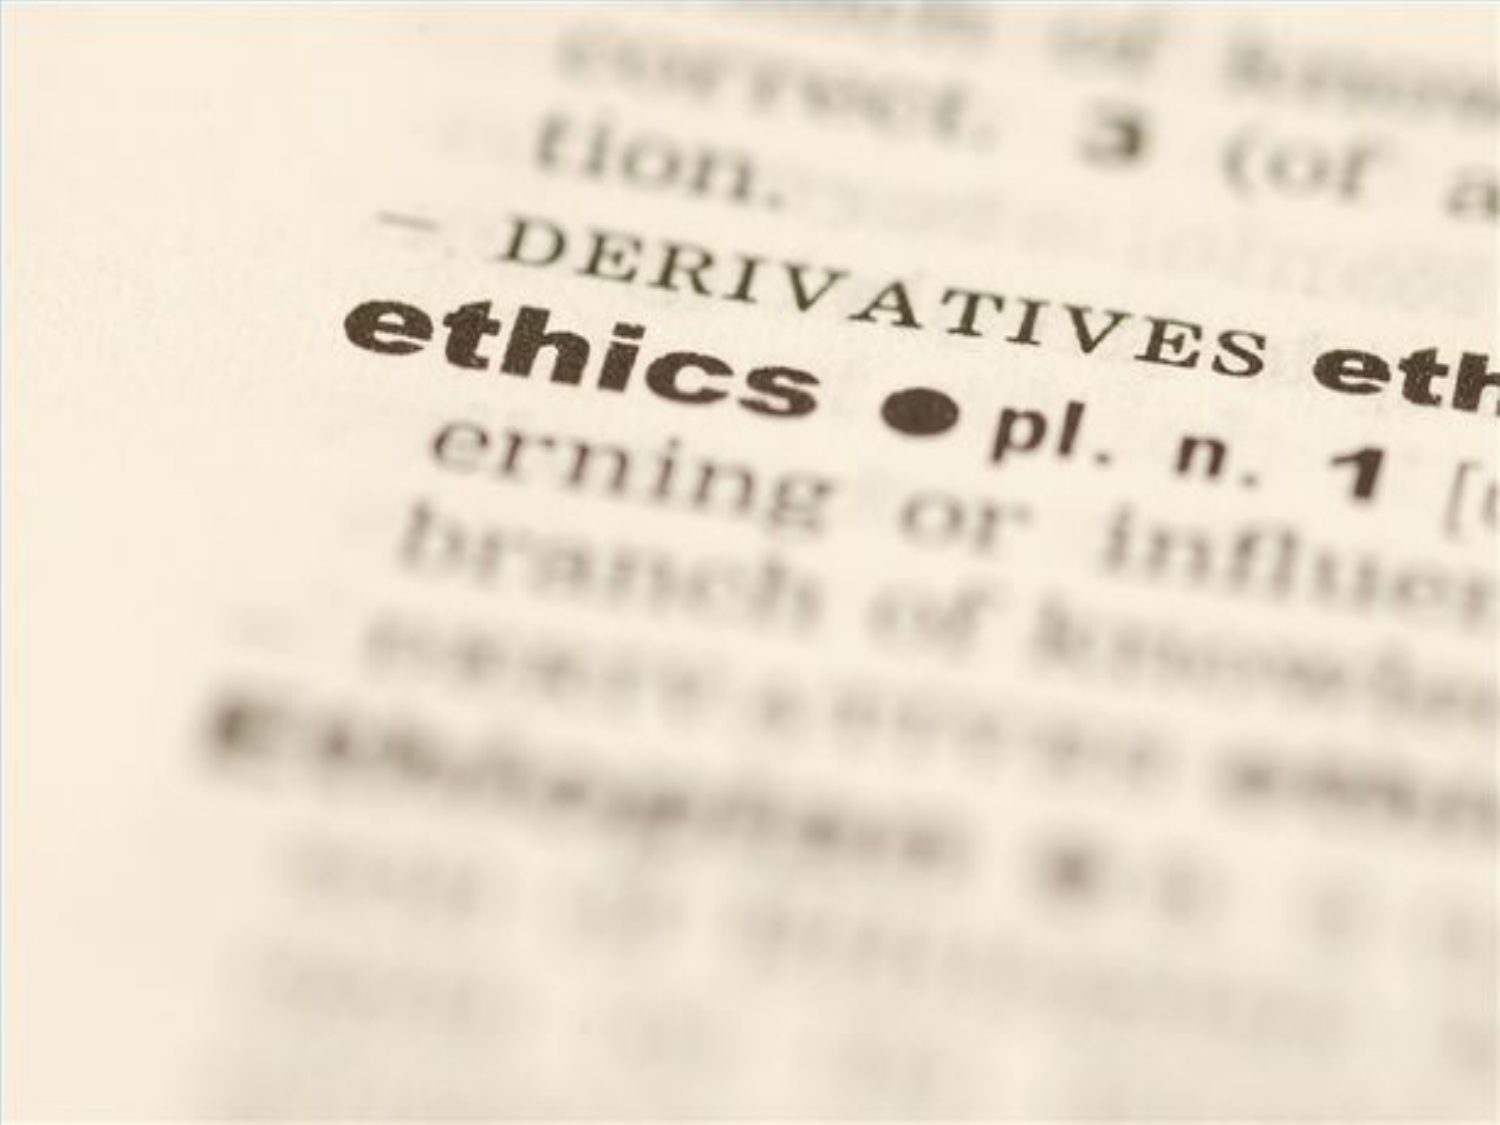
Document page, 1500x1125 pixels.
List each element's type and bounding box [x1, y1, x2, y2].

list [0, 0, 1500, 1125]
